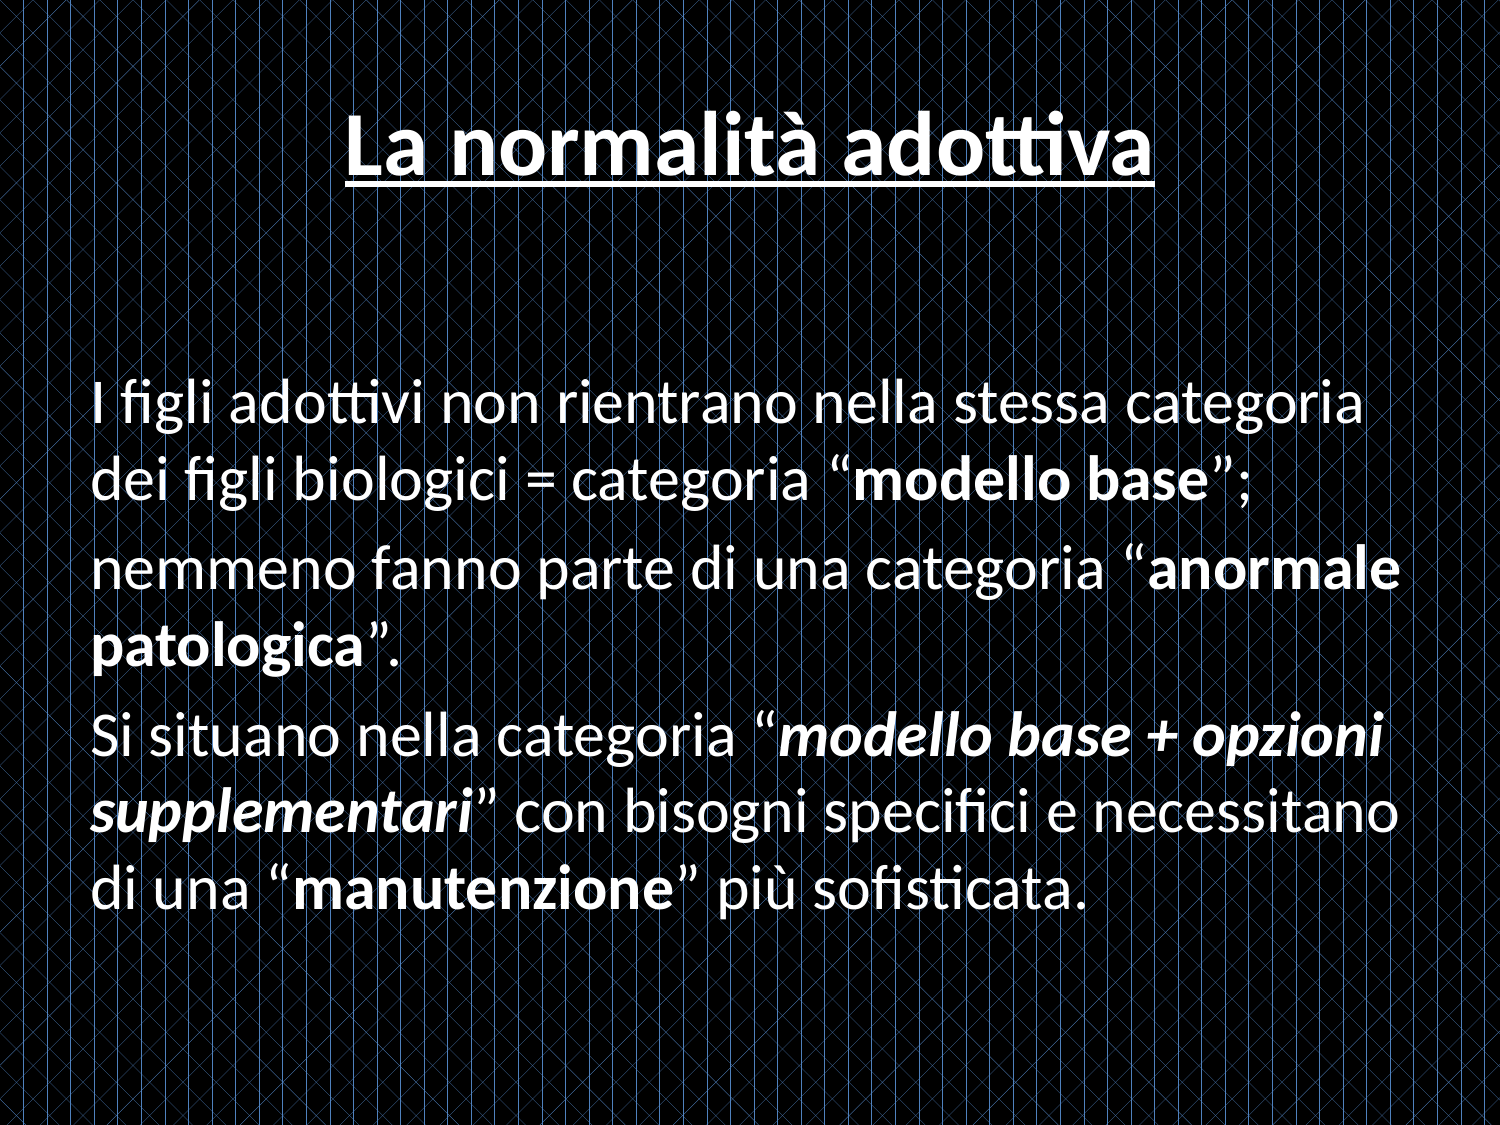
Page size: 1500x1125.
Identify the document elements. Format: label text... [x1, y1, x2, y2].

title La normalità adottiva [75, 45, 1425, 233]
list I figli adottivi non rientrano nella stessa categoria dei figli biologici = categoria “modello base”; nemmeno fanno parte di una categoria “anormale patologica”. Si situano nella categoria “modello base + opzioni supplementari” con bisogni specifici e necessitano di una “manutenzione” più sofisticata. [75, 262, 1425, 1005]
